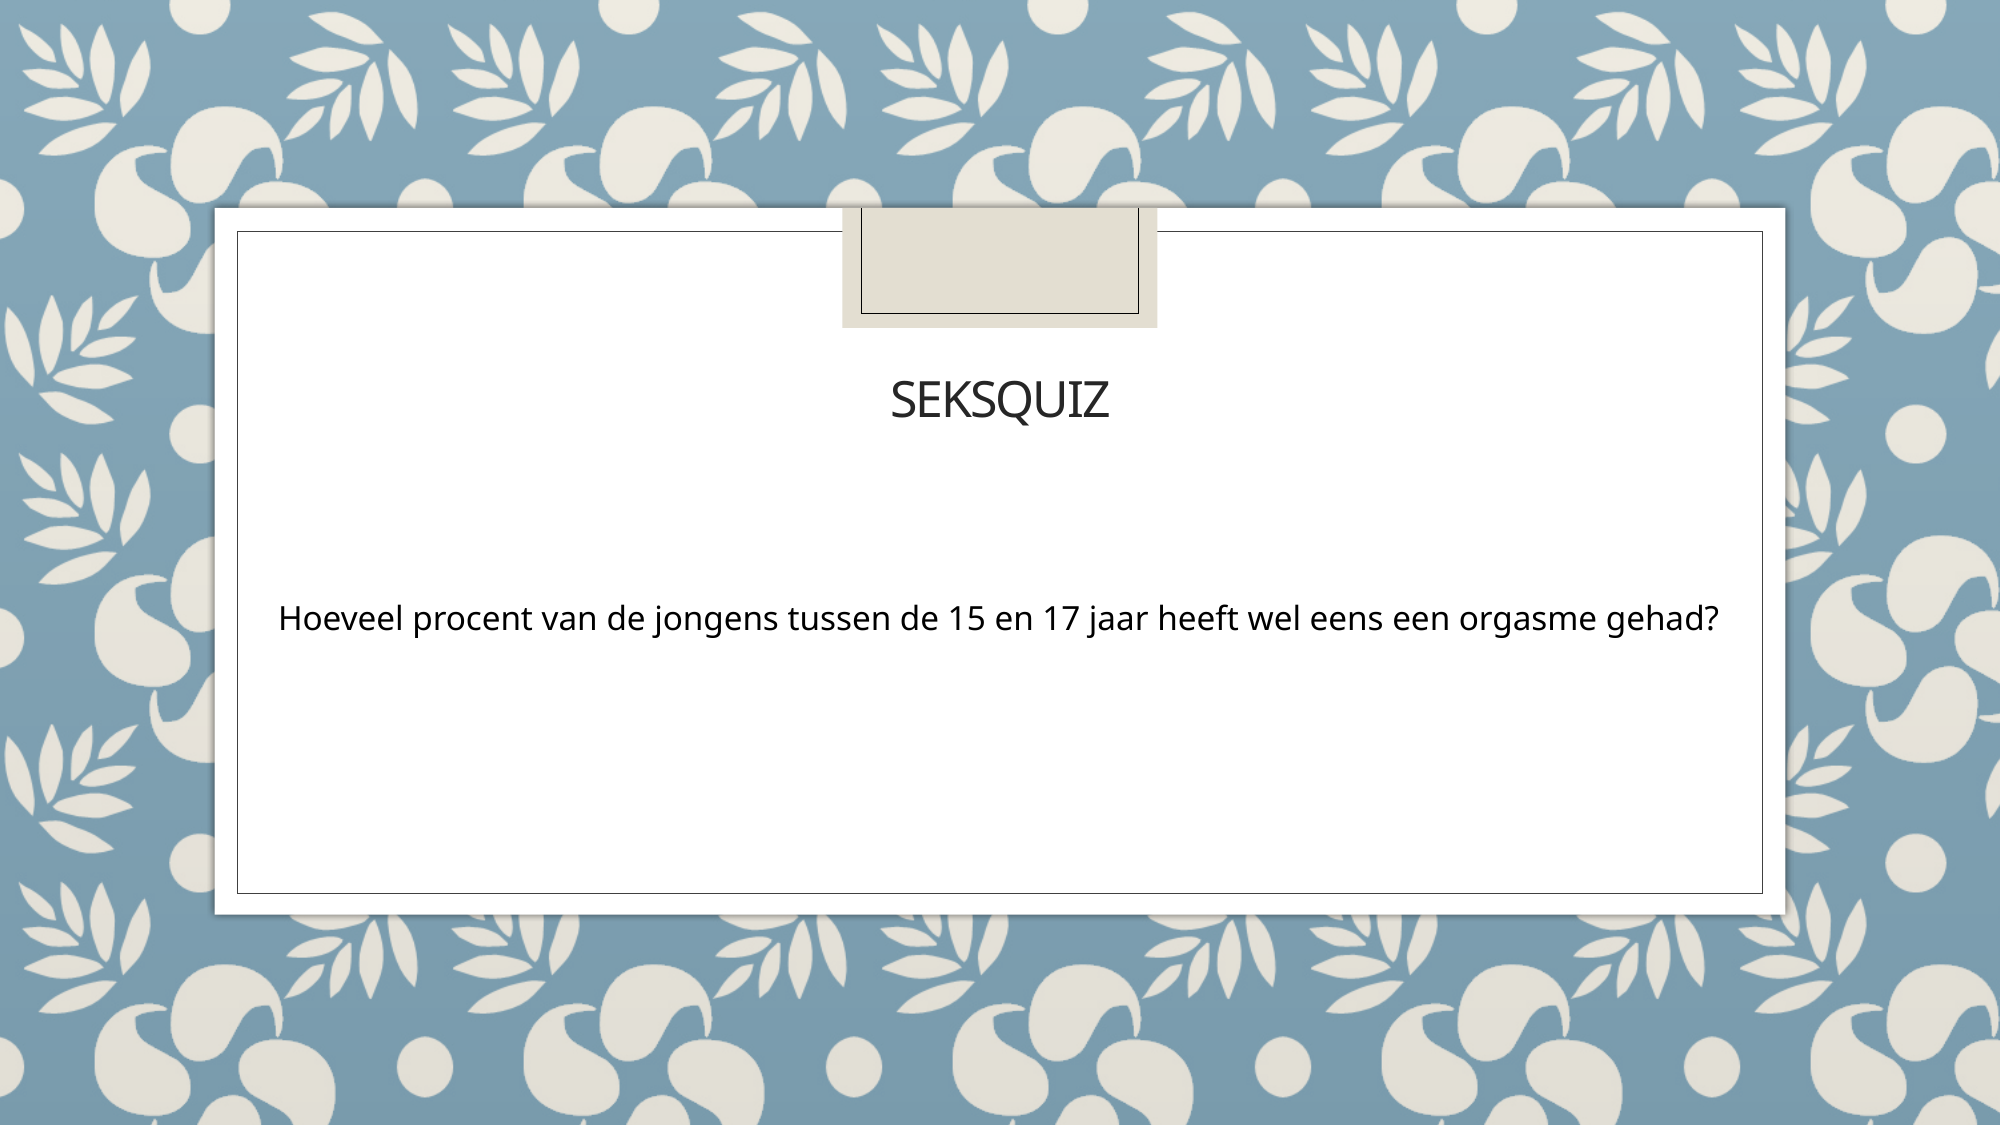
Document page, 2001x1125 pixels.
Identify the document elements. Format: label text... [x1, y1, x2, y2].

title Seksquiz [256, 343, 1745, 461]
list Hoeveel procent van de jongens tussen de 15 en 17 jaar heeft wel eens een orgasme gehad? [256, 589, 1744, 665]
